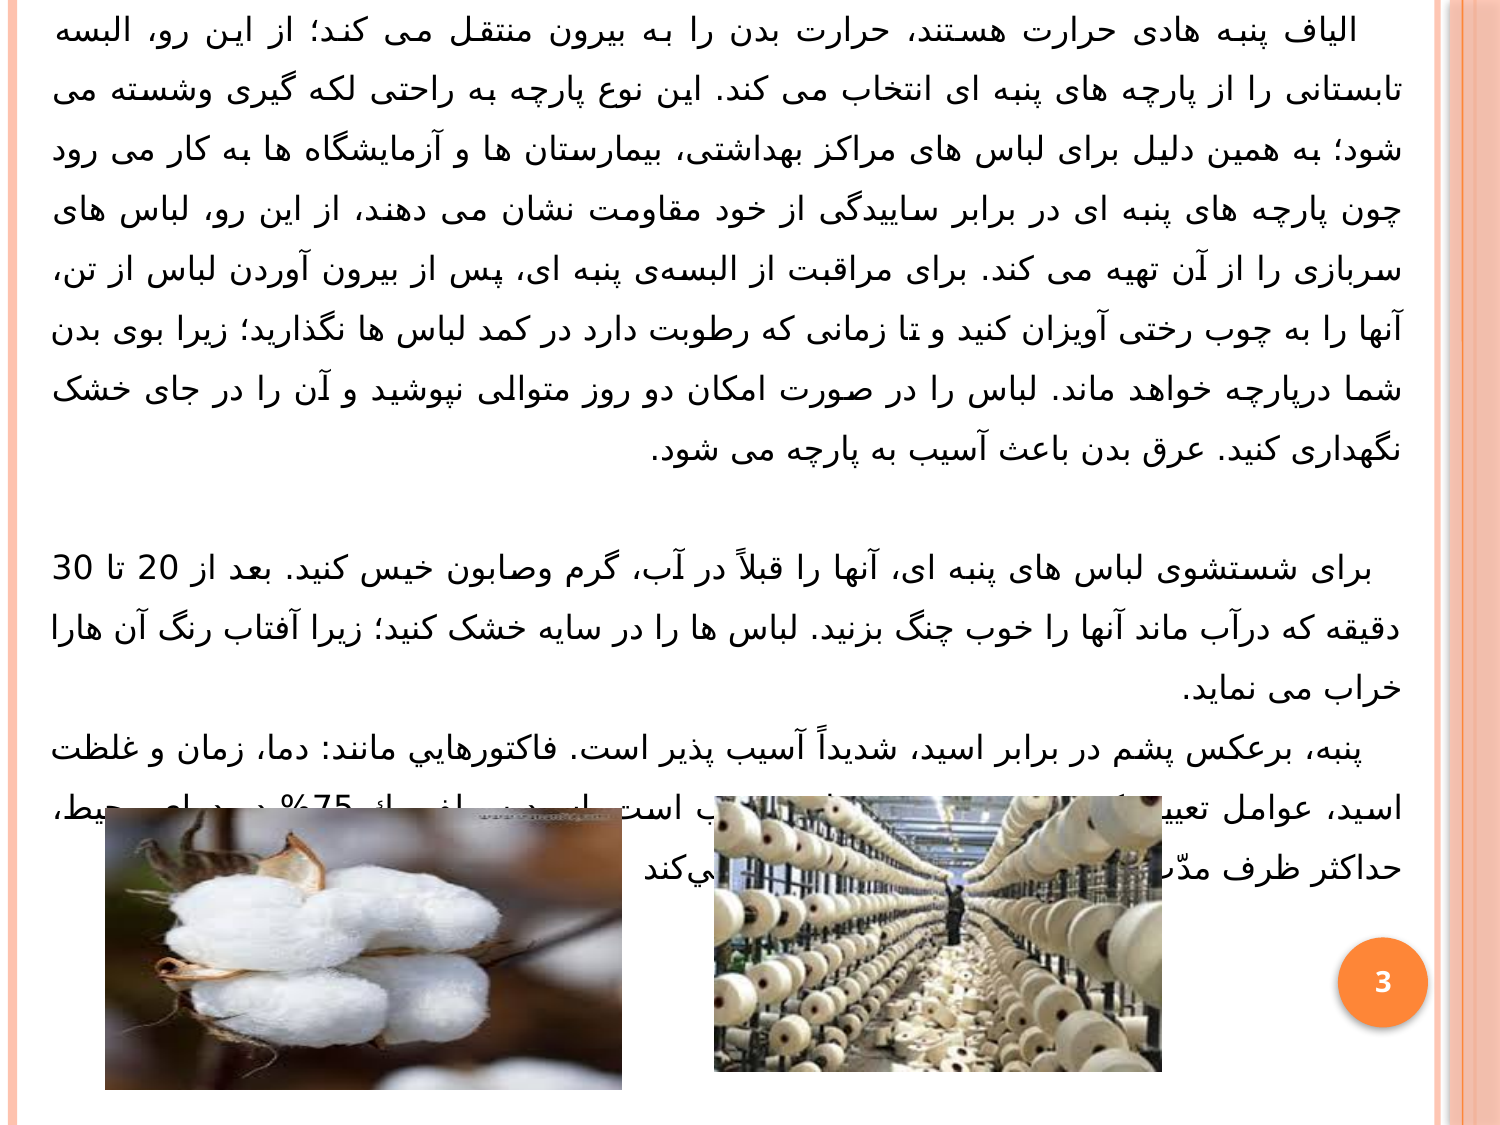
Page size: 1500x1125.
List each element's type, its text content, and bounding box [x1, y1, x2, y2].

picture [714, 796, 1163, 1073]
picture [104, 808, 622, 1091]
text_box پنبه: الیاف پنبه هادی حرارت هستند، حرارت بدن را به بیرون منتقل می کند؛ از این رو، البسه تابستانی را از پارچه های پنبه ای انتخاب می کند. این نوع پارچه به راحتی لکه گیری وشسته می شود؛ به همین دلیل برای لباس های مراکز بهداشتی، بیمارستان ها و آزمایشگاه ها به کار می رود چون پارچه های پنبه ای در برابر ساییدگی از خود مقاومت نشان می دهند، از این رو، لباس های سربازی را از آن تهیه می کند. برای مراقبت از البسه‌ی‌ پنبه ای، پس از بیرون آوردن لباس از تن، آنها را به چوب رختی آویزان کنید و تا زمانی که رطوبت دارد در کمد لباس ها نگذارید؛ زیرا بوی بدن شما درپارچه خواهد ماند. لباس را در صورت امکان دو روز متوالی نپوشید و آن را در جای خشک نگهداری کنید. عرق بدن باعث آسیب به پارچه می شود. برای شستشوی لباس های پنبه ای، آنها را قبلاً در آب، گرم وصابون خیس کنید. بعد از 20 تا 30 دقیقه که درآب ماند آنها را خوب چنگ بزنید. لباس ها را در سایه خشک کنید؛ زیرا آفتاب رنگ آن هارا خراب می نماید. پنبه، برعكس پشم در برابر اسيد، شديداً آسيب پذير است. فاكتورهايي مانند: دما، زمان و غلظت اسيد، عوامل تعيين كننده در شدت و ميزان تخريب است. اسيد سولفوريك 75% در دماي محيط، حداكثر ظرف مدّت يك ساعت پنبه را در خود حل مي‌كند [35, 0, 1418, 894]
slide_number 3 [1333, 940, 1434, 1027]
